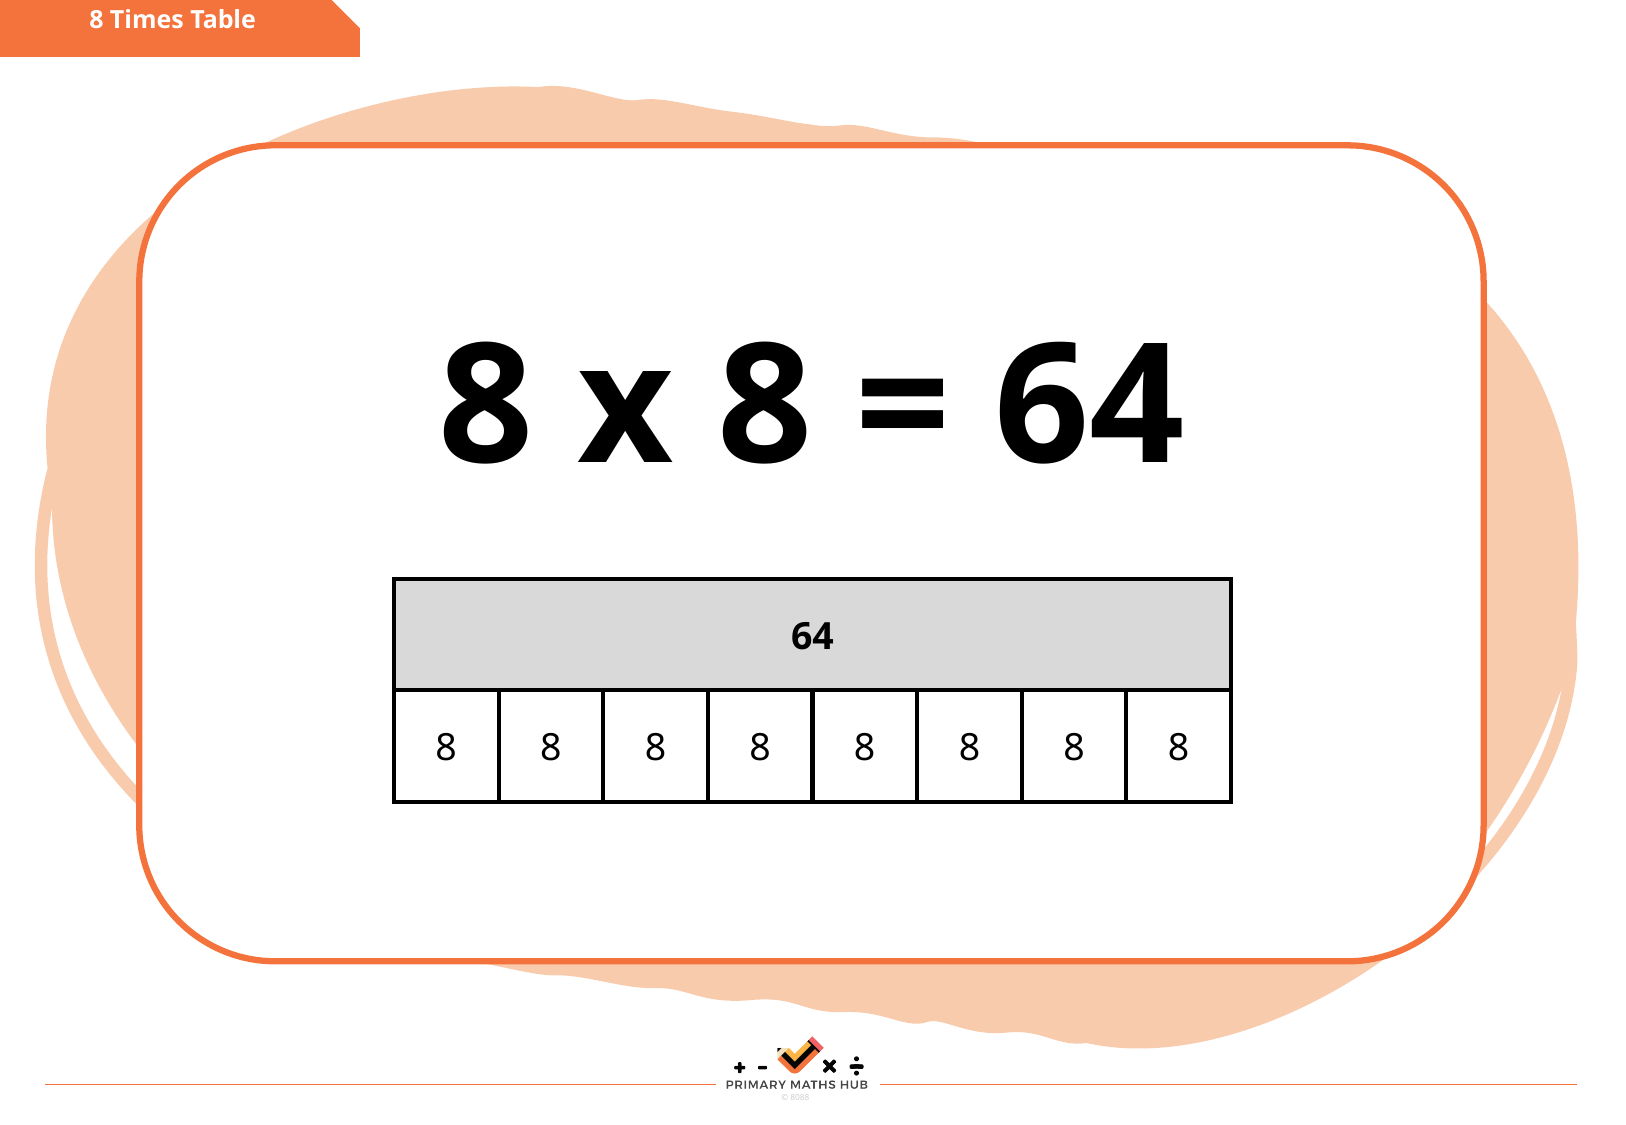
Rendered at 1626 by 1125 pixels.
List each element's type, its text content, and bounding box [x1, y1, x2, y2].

text_box [496, 960, 1374, 1044]
table_cell 8 [605, 692, 706, 800]
text_box [273, 91, 956, 144]
text_box 8 Times Table [0, 0, 361, 58]
table_cell 8 [815, 692, 915, 800]
table_cell 8 [1024, 692, 1124, 800]
text_box 8 x 8 = 64 [140, 288, 1485, 503]
text_box [138, 144, 1485, 963]
text_box [39, 214, 155, 799]
picture [722, 1034, 872, 1094]
table_cell 8 [396, 692, 497, 800]
table_cell 8 [919, 692, 1020, 800]
table_cell 8 [501, 692, 601, 800]
text_box © 8088 [720, 1084, 870, 1110]
table_cell 8 [1128, 692, 1229, 800]
table_header 64 [396, 581, 1229, 688]
table_cell 8 [710, 692, 810, 800]
text_box [1479, 300, 1579, 867]
